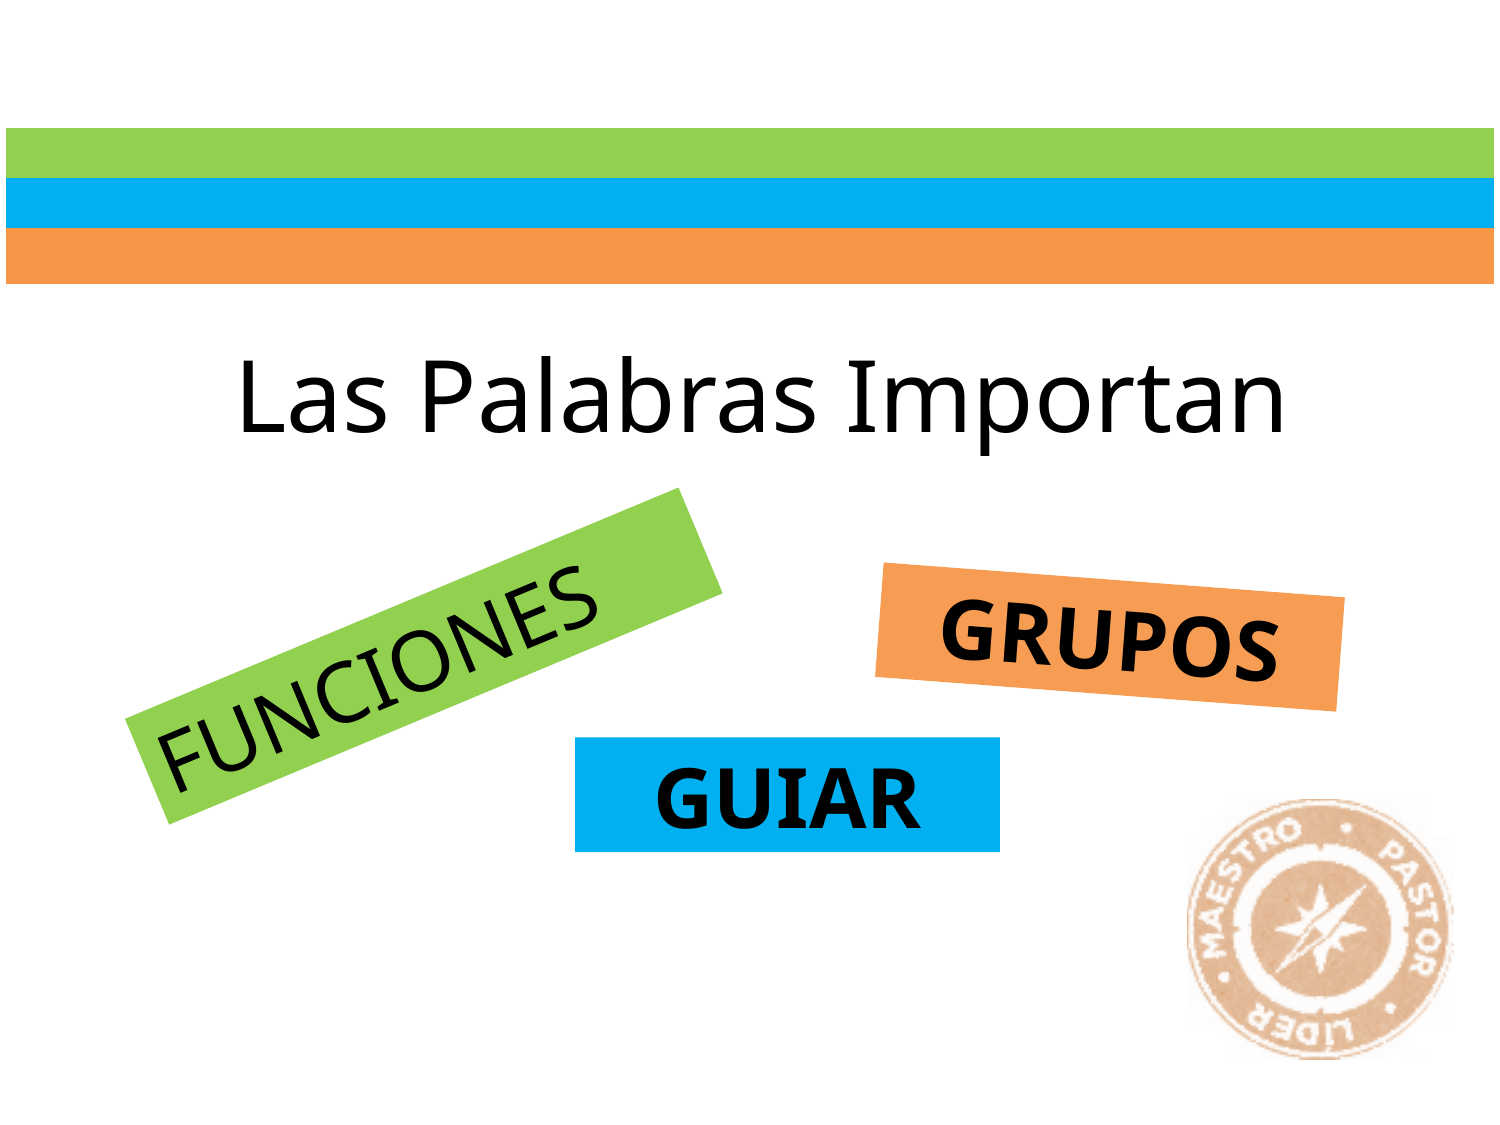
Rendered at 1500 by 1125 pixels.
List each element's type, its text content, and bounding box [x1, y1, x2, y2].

text_box GRUPOS [875, 562, 1345, 712]
text_box [4, 226, 1496, 286]
text_box Las Palabras Importan [112, 324, 1413, 460]
text_box GUIAR [575, 737, 1000, 853]
text_box [4, 126, 1496, 176]
text_box [4, 176, 1496, 226]
text_box FUNCIONES [124, 487, 723, 825]
picture [1187, 799, 1454, 1060]
